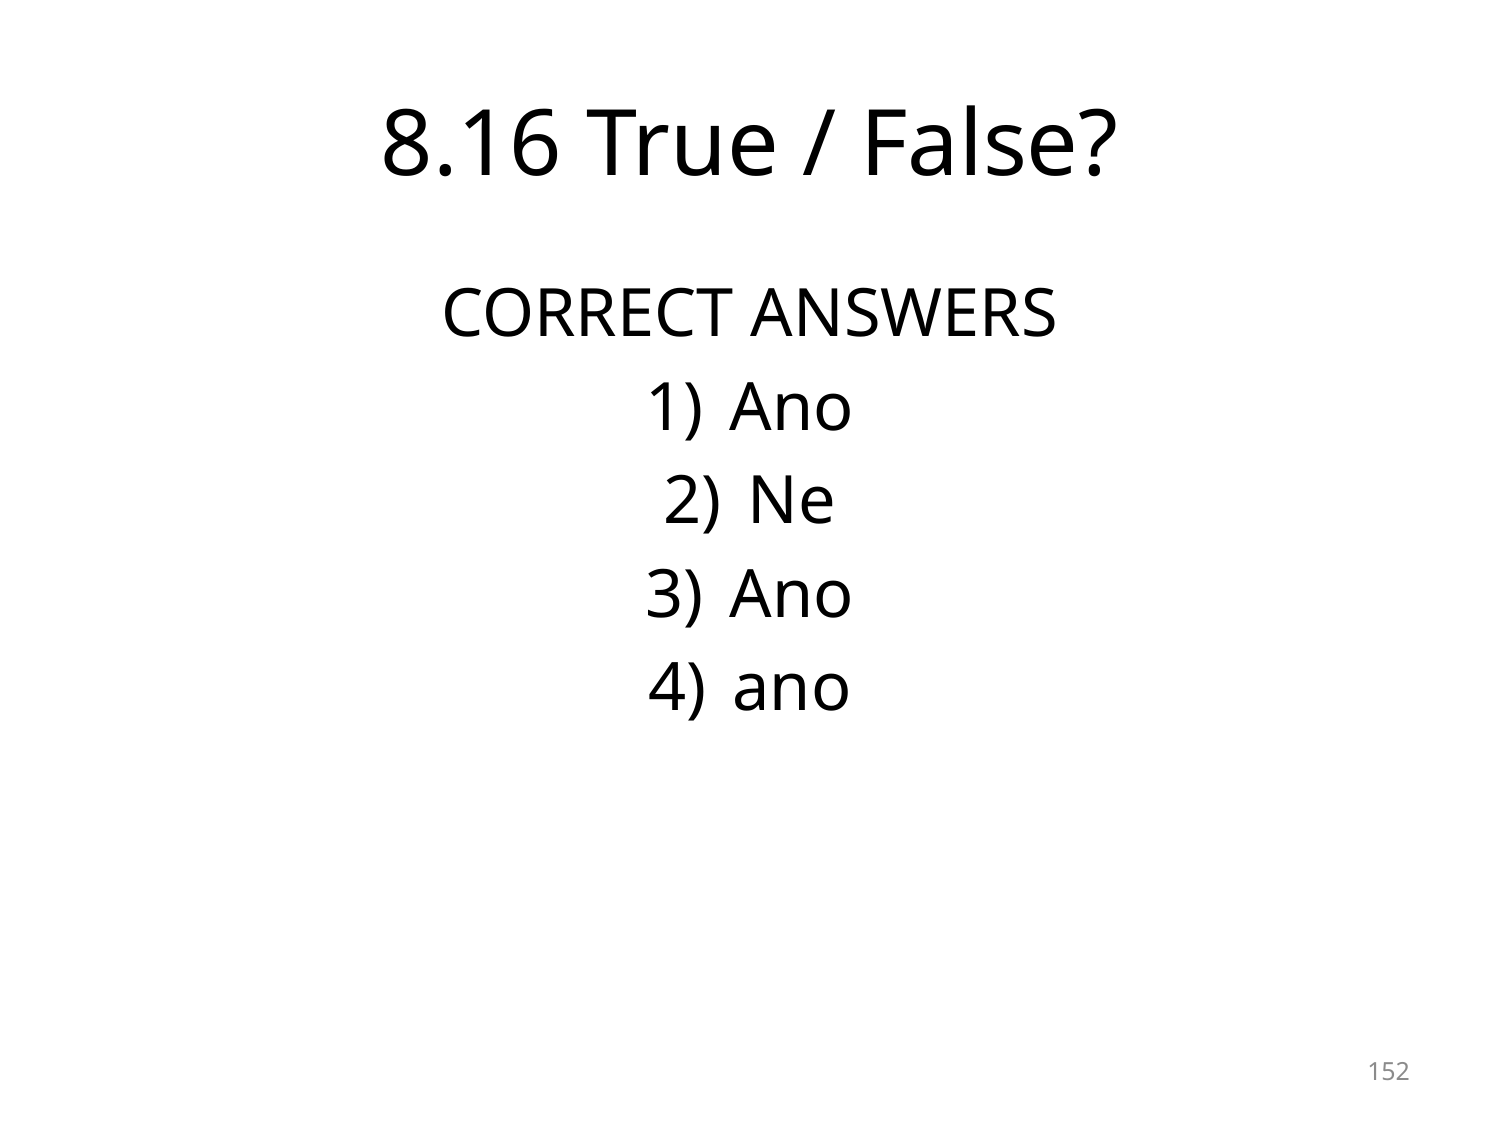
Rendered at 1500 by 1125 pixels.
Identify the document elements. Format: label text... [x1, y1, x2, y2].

list CORRECT ANSWERS Ano Ne Ano ano [75, 262, 1425, 1005]
title 8.16 True / False? [75, 45, 1425, 233]
slide_number 152 [1074, 1042, 1425, 1103]
